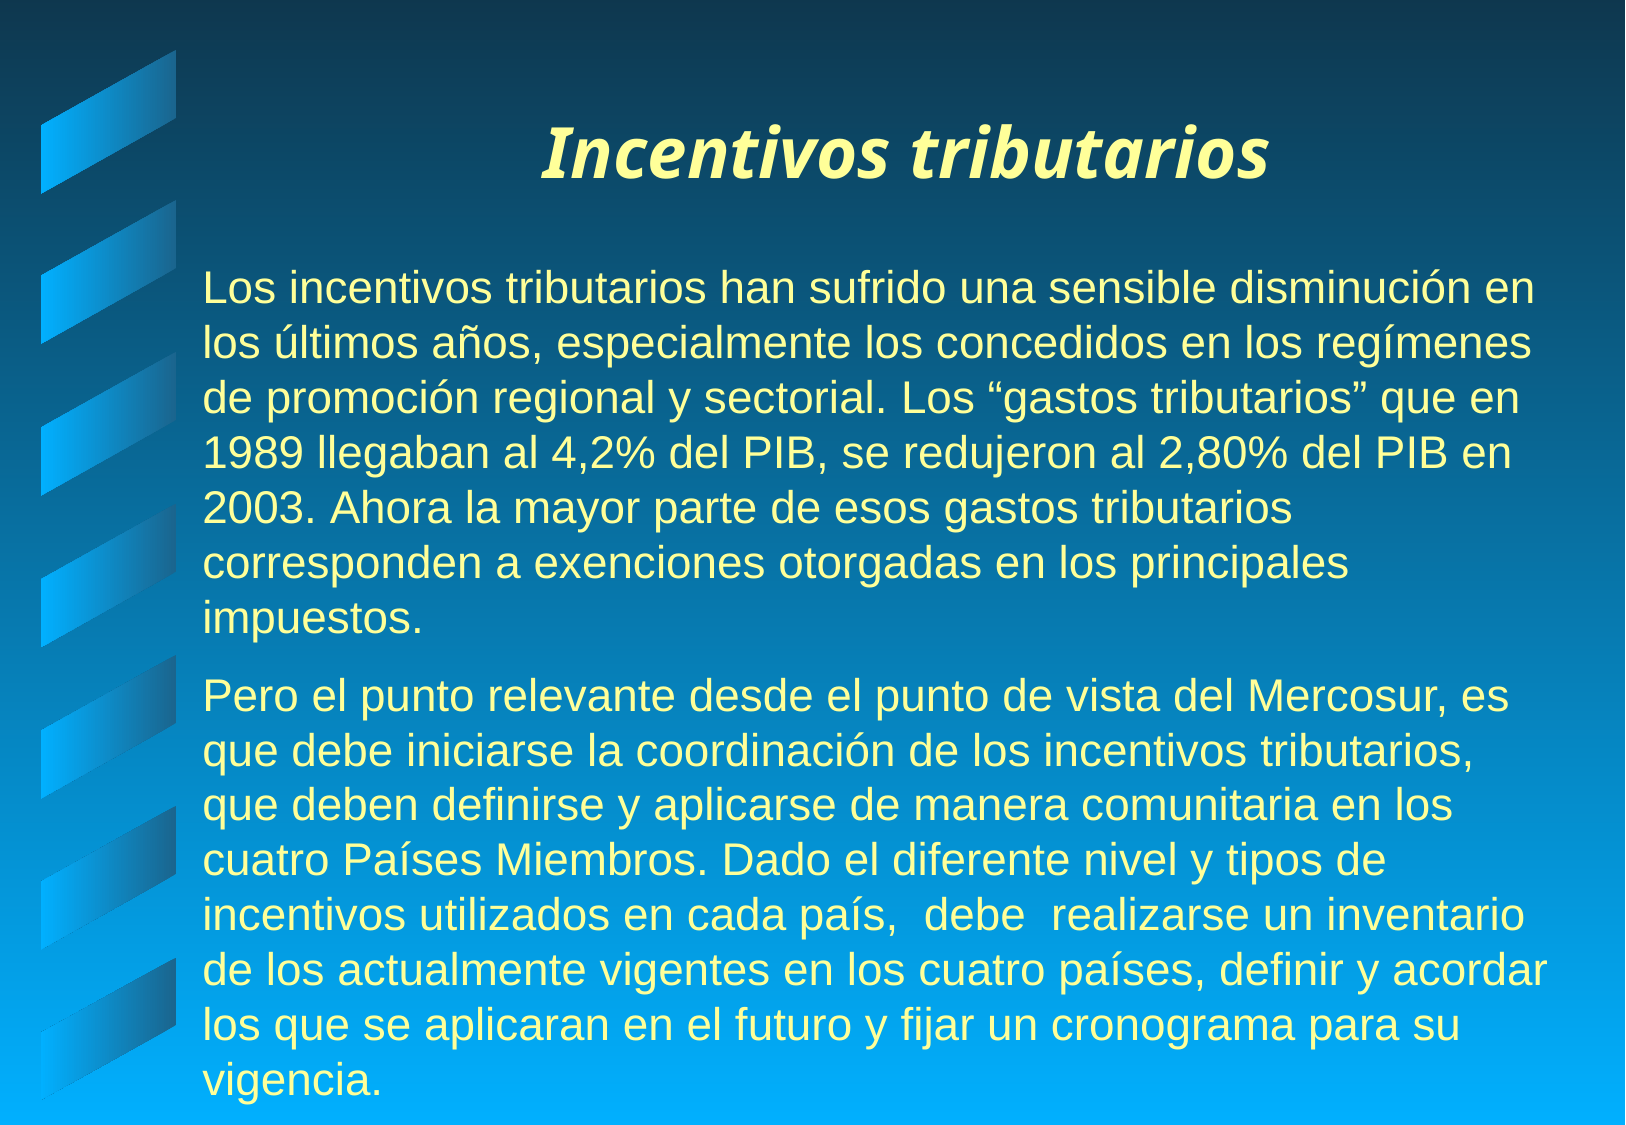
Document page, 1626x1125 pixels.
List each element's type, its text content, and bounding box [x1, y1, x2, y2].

title Incentivos tributarios [216, 68, 1599, 201]
text_box Los incentivos tributarios han sufrido una sensible disminución en los últimos años, especialmente los concedidos en los regímenes de promoción regional y sectorial. Los “gastos tributarios” que en 1989 llegaban al 4,2% del PIB, se redujeron al 2,80% del PIB en 2003. Ahora la mayor parte de esos gastos tributarios corresponden a exenciones otorgadas en los principales impuestos. Pero el punto relevante desde el punto de vista del Mercosur, es que debe iniciarse la coordinación de los incentivos tributarios, que deben definirse y aplicarse de manera comunitaria en los cuatro Países Miembros. Dado el diferente nivel y tipos de incentivos utilizados en cada país, debe realizarse un inventario de los actualmente vigentes en los cuatro países, definir y acordar los que se aplicaran en el futuro y fijar un cronograma para su vigencia. [187, 249, 1575, 1113]
